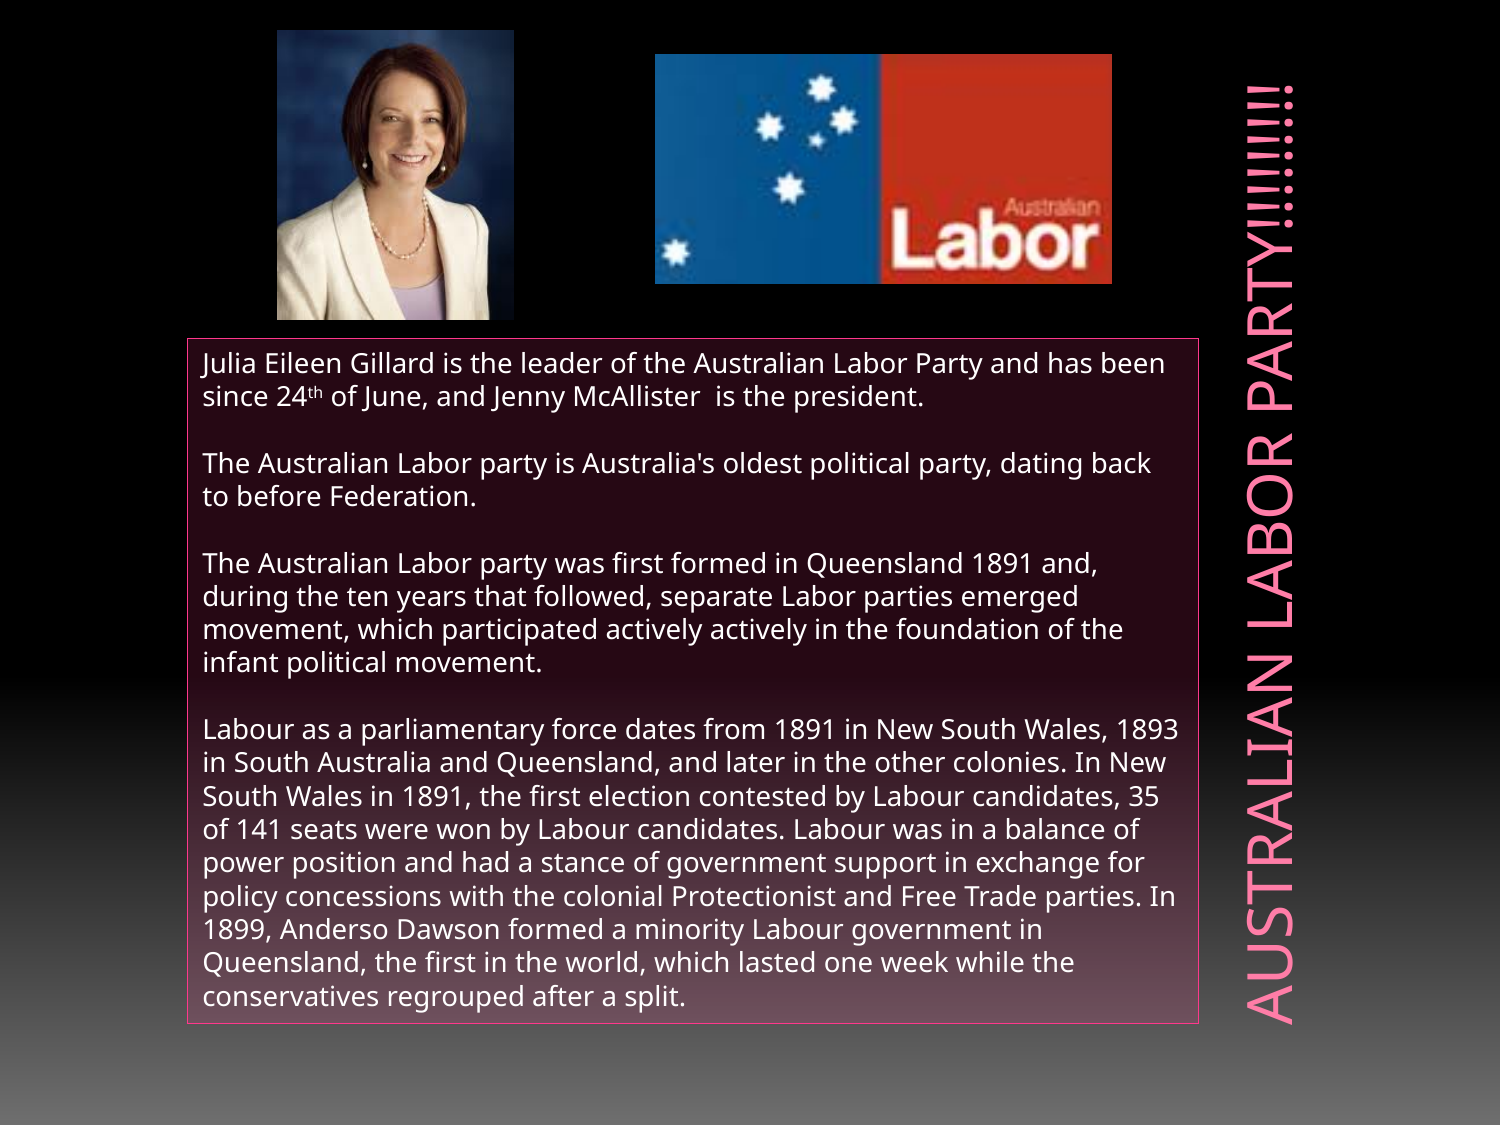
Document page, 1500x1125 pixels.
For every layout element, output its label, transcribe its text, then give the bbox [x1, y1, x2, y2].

title Australian labor party!!!!!!!!! [1222, 66, 1447, 1075]
picture [655, 54, 1112, 285]
picture [277, 30, 514, 320]
list Julia Eileen Gillard is the leader of the Australian Labor Party and has been since 24th of June, and Jenny McAllister is the president. The Australian Labor party is Australia's oldest political party, dating back to before Federation. The Australian Labor party was first formed in Queensland 1891 and, during the ten years that followed, separate Labor parties emerged movement, which participated actively actively in the foundation of the infant political movement. Labour as a parliamentary force dates from 1891 in New South Wales, 1893 in South Australia and Queensland, and later in the other colonies. In New South Wales in 1891, the first election contested by Labour candidates, 35 of 141 seats were won by Labour candidates. Labour was in a balance of power position and had a stance of government support in exchange for policy concessions with the colonial Protectionist and Free Trade parties. In 1899, Anderso Dawson formed a minority Labour government in Queensland, the first in the world, which lasted one week while the conservatives regrouped after a split. [187, 338, 1199, 1024]
